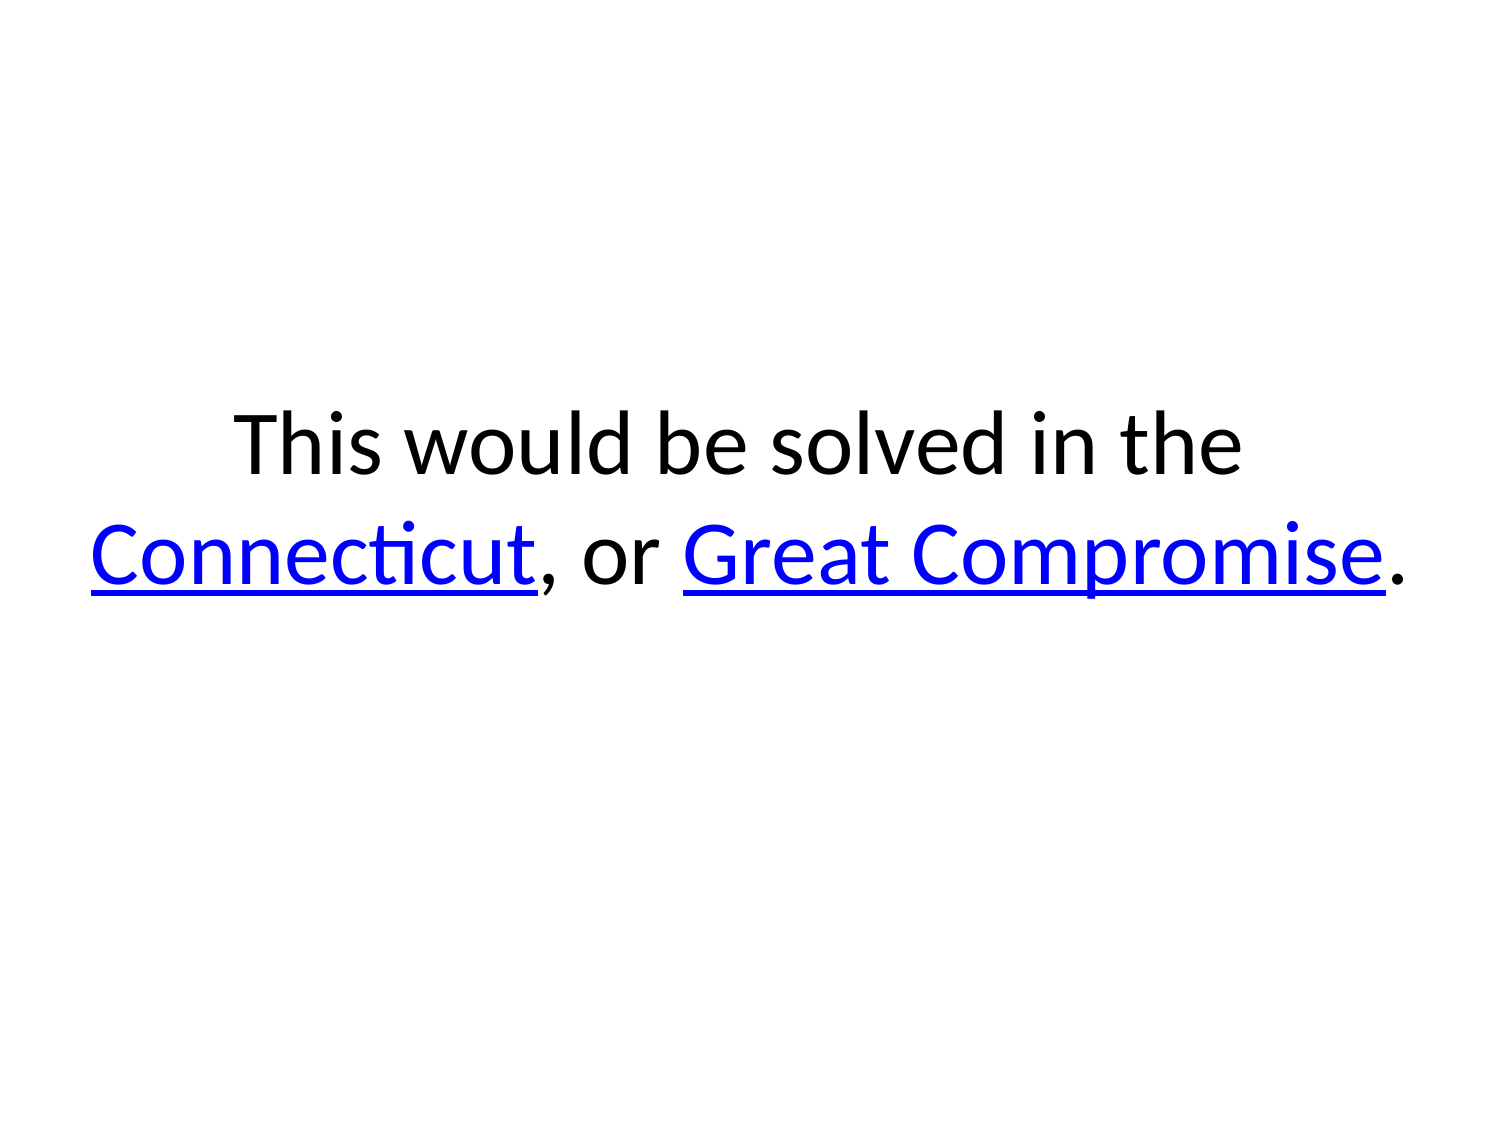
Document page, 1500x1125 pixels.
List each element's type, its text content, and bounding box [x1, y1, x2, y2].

title This would be solved in the Connecticut, or Great Compromise. [75, 45, 1425, 1050]
